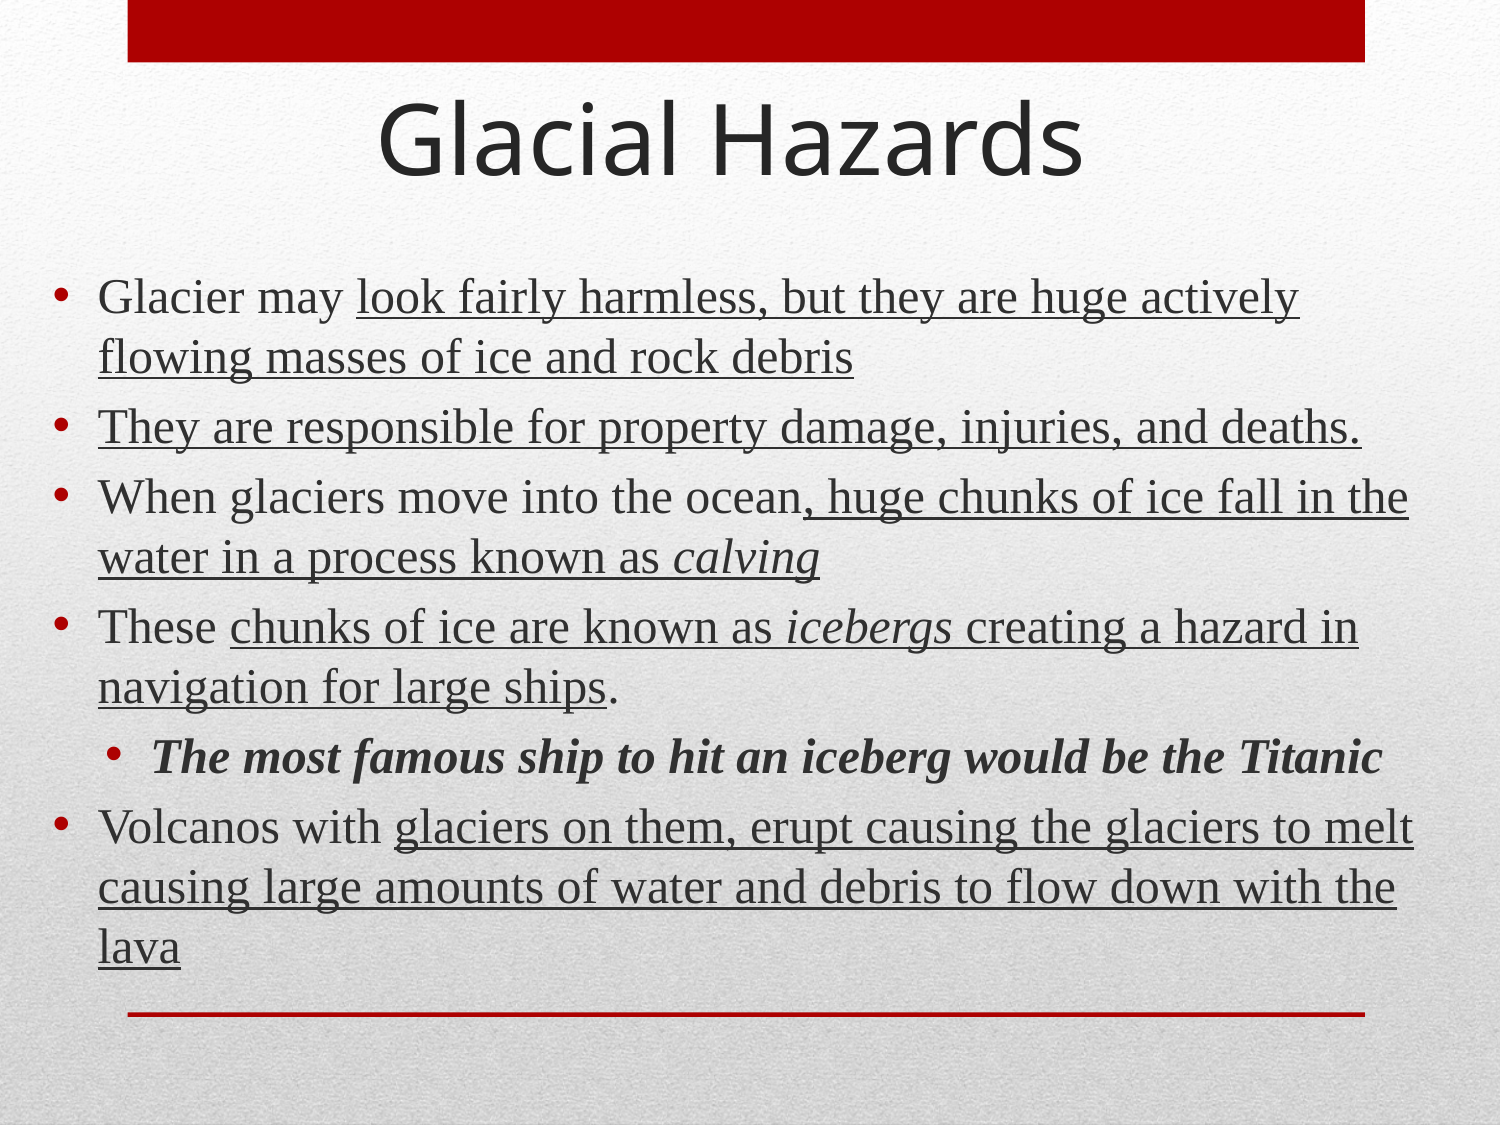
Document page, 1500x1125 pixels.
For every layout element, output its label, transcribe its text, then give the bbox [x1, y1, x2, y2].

list Glacier may look fairly harmless, but they are huge actively flowing masses of ice and rock debris They are responsible for property damage, injuries, and deaths. When glaciers move into the ocean, huge chunks of ice fall in the water in a process known as calving These chunks of ice are known as icebergs creating a hazard in navigation for large ships. The most famous ship to hit an iceberg would be the Titanic Volcanos with glaciers on them, erupt causing the glaciers to melt causing large amounts of water and debris to flow down with the lava [37, 212, 1450, 1025]
title Glacial Hazards [174, 62, 1313, 212]
